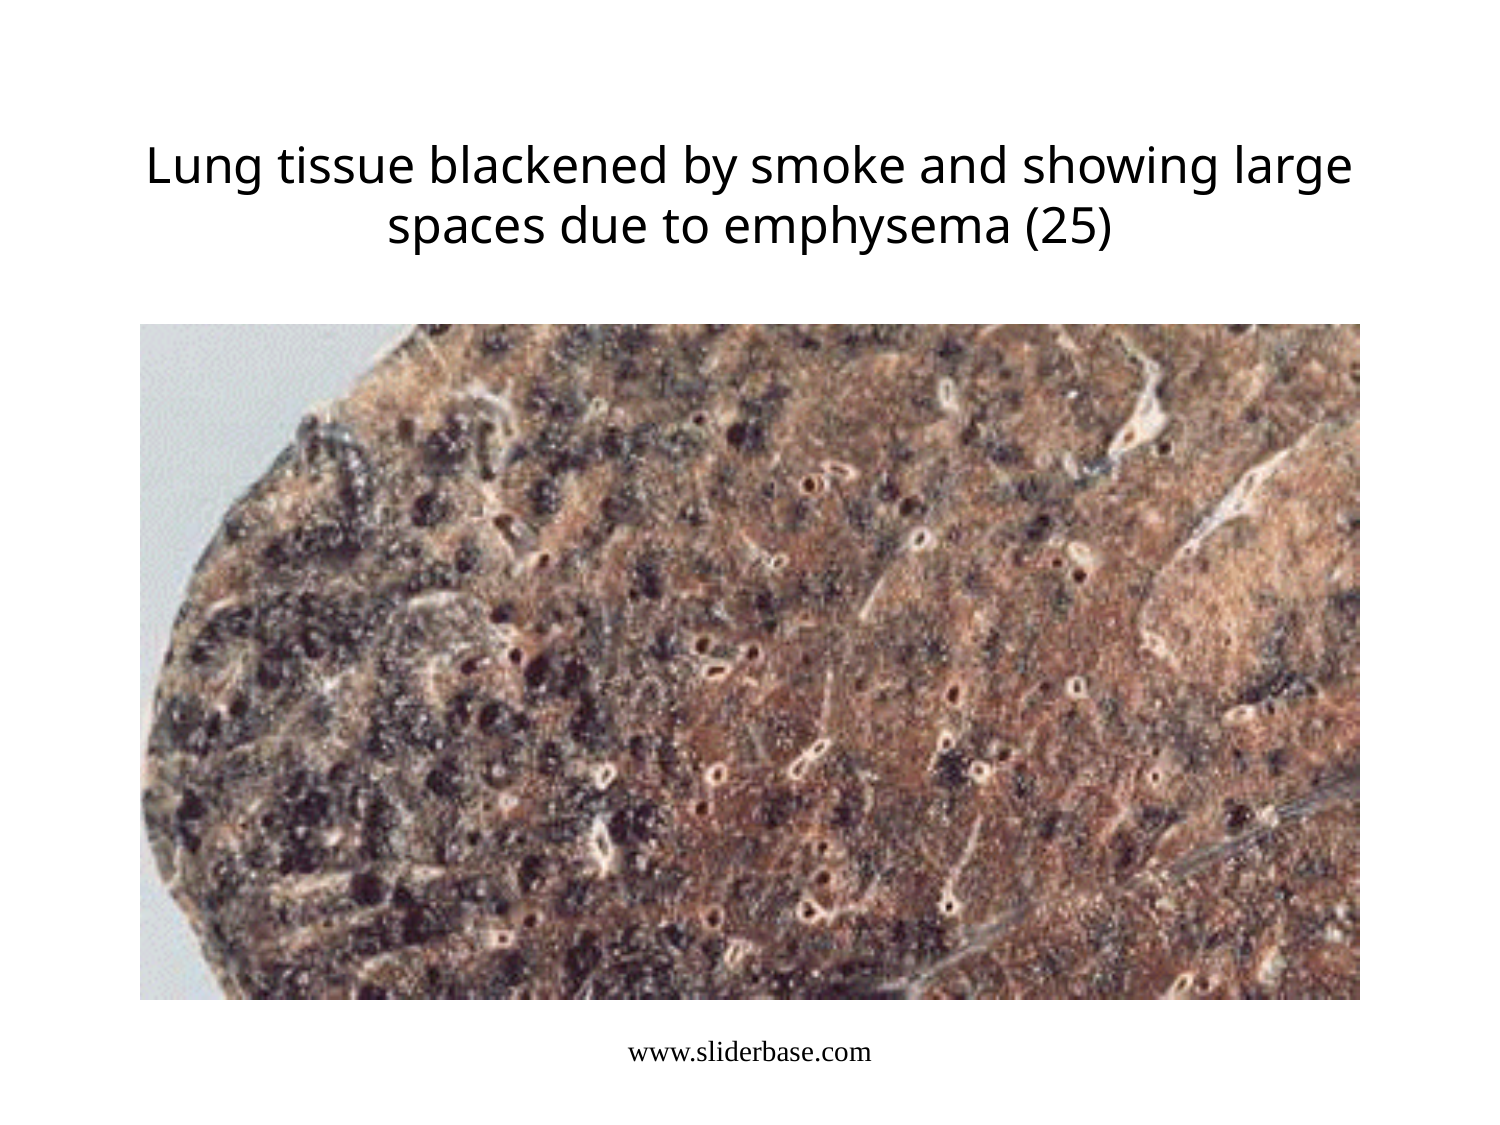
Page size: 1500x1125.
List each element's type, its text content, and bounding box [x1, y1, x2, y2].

footer www.sliderbase.com [512, 1025, 988, 1100]
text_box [140, 324, 1360, 1001]
title Lung tissue blackened by smoke and showing large spaces due to emphysema (25) [112, 99, 1388, 288]
